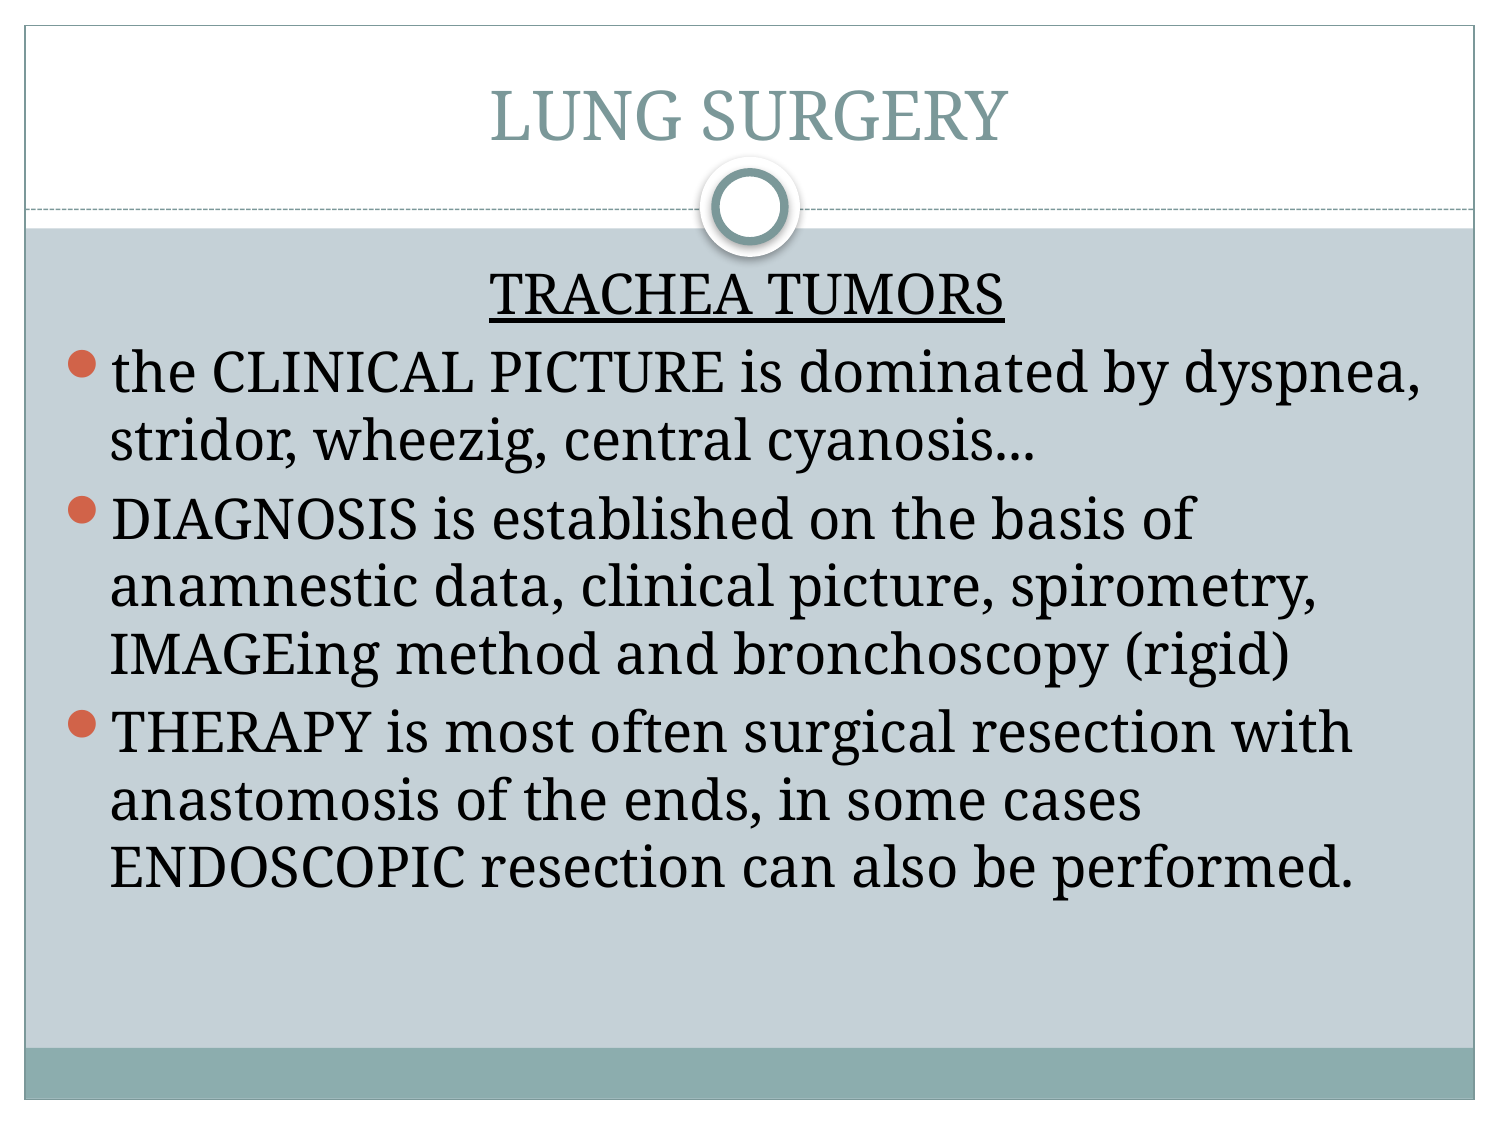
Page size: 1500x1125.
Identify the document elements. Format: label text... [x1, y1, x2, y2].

title LUNG SURGERY [49, 37, 1450, 162]
list TRACHEA TUMORS the CLINICAL PICTURE is dominated by dyspnea, stridor, wheezig, central cyanosis... DIAGNOSIS is established on the basis of anamnestic data, clinical picture, spirometry, IMAGEing method and bronchoscopy (rigid) THERAPY is most often surgical resection with anastomosis of the ends, in some cases ENDOSCOPIC resection can also be performed. [49, 250, 1445, 1001]
